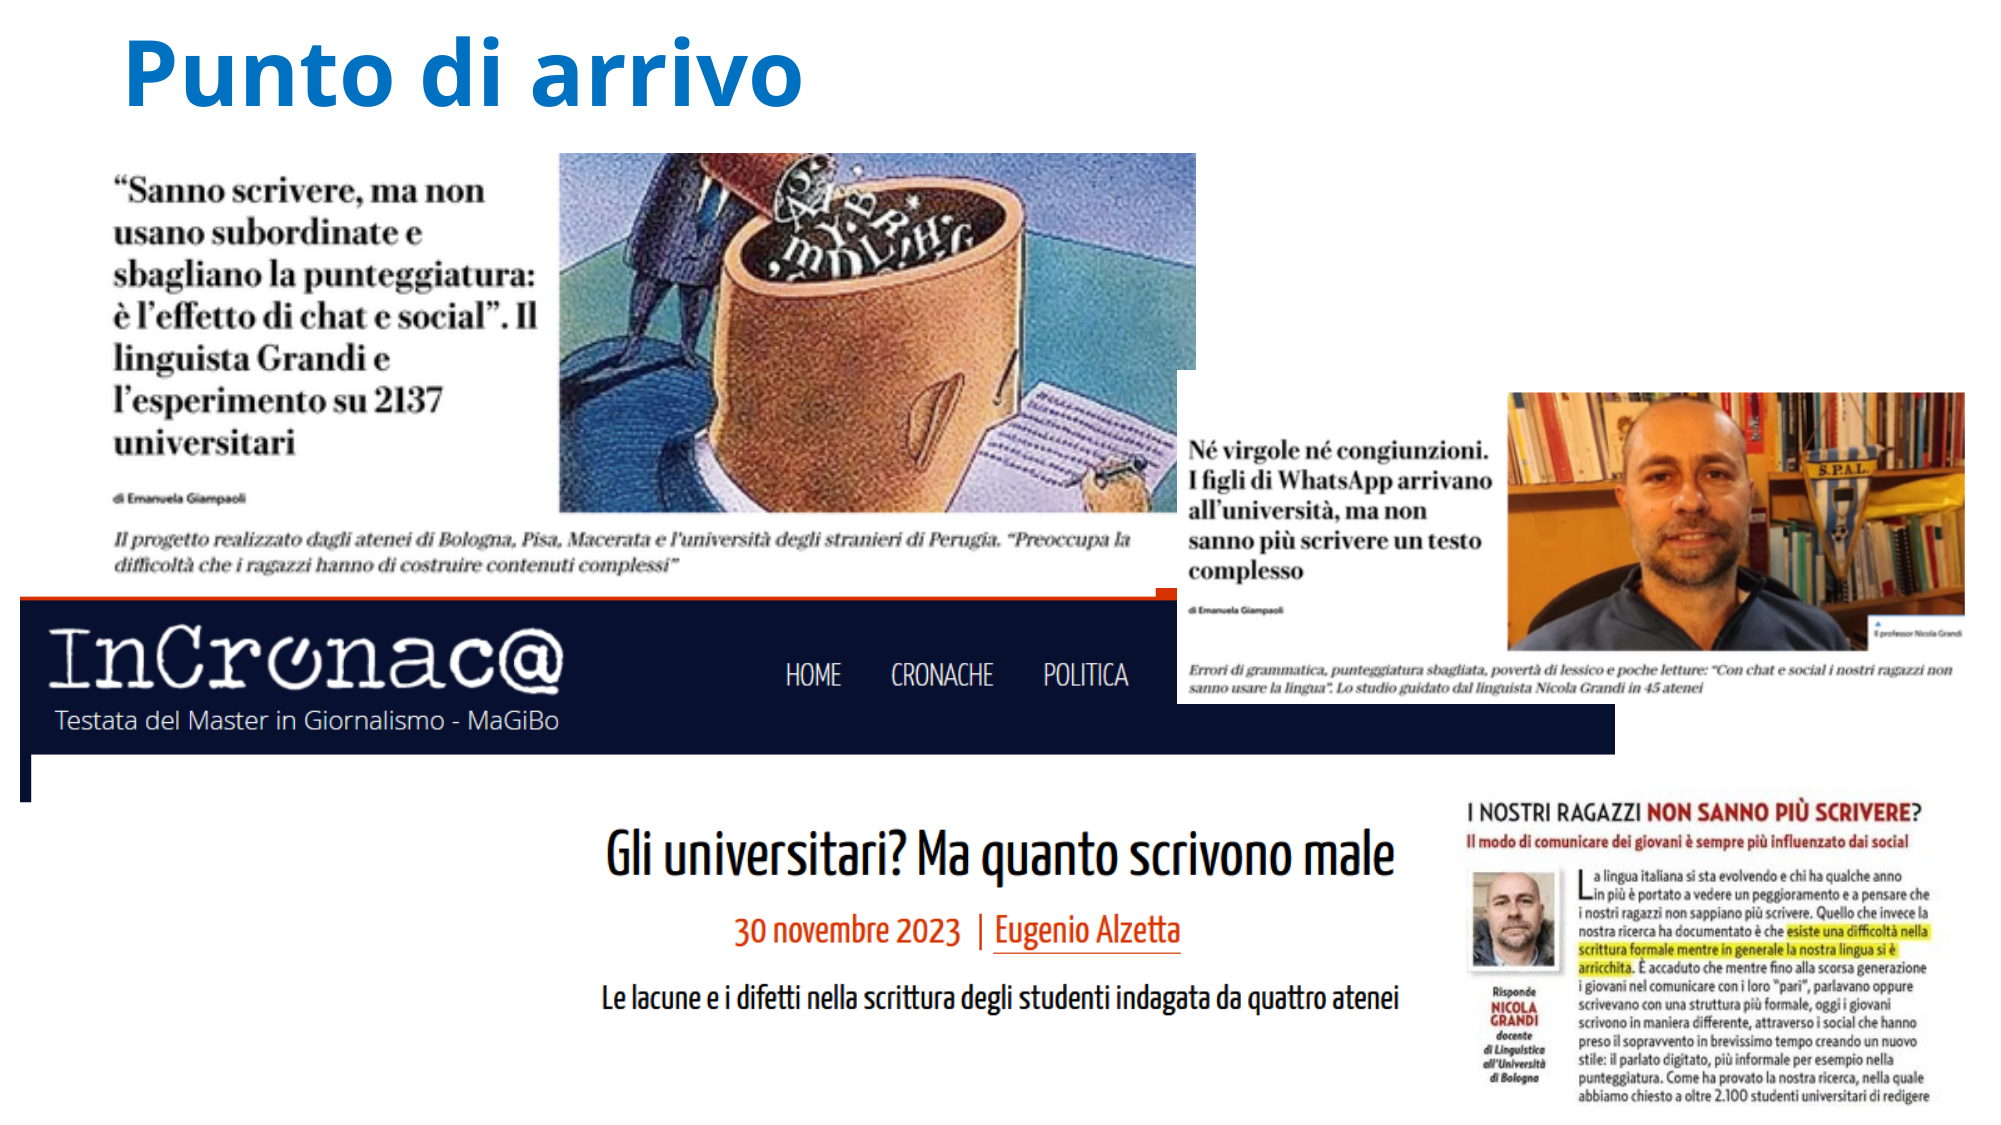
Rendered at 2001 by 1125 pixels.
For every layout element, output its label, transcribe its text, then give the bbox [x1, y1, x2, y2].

text_box Punto di arrivo [107, 19, 1833, 237]
picture [20, 153, 2000, 1106]
